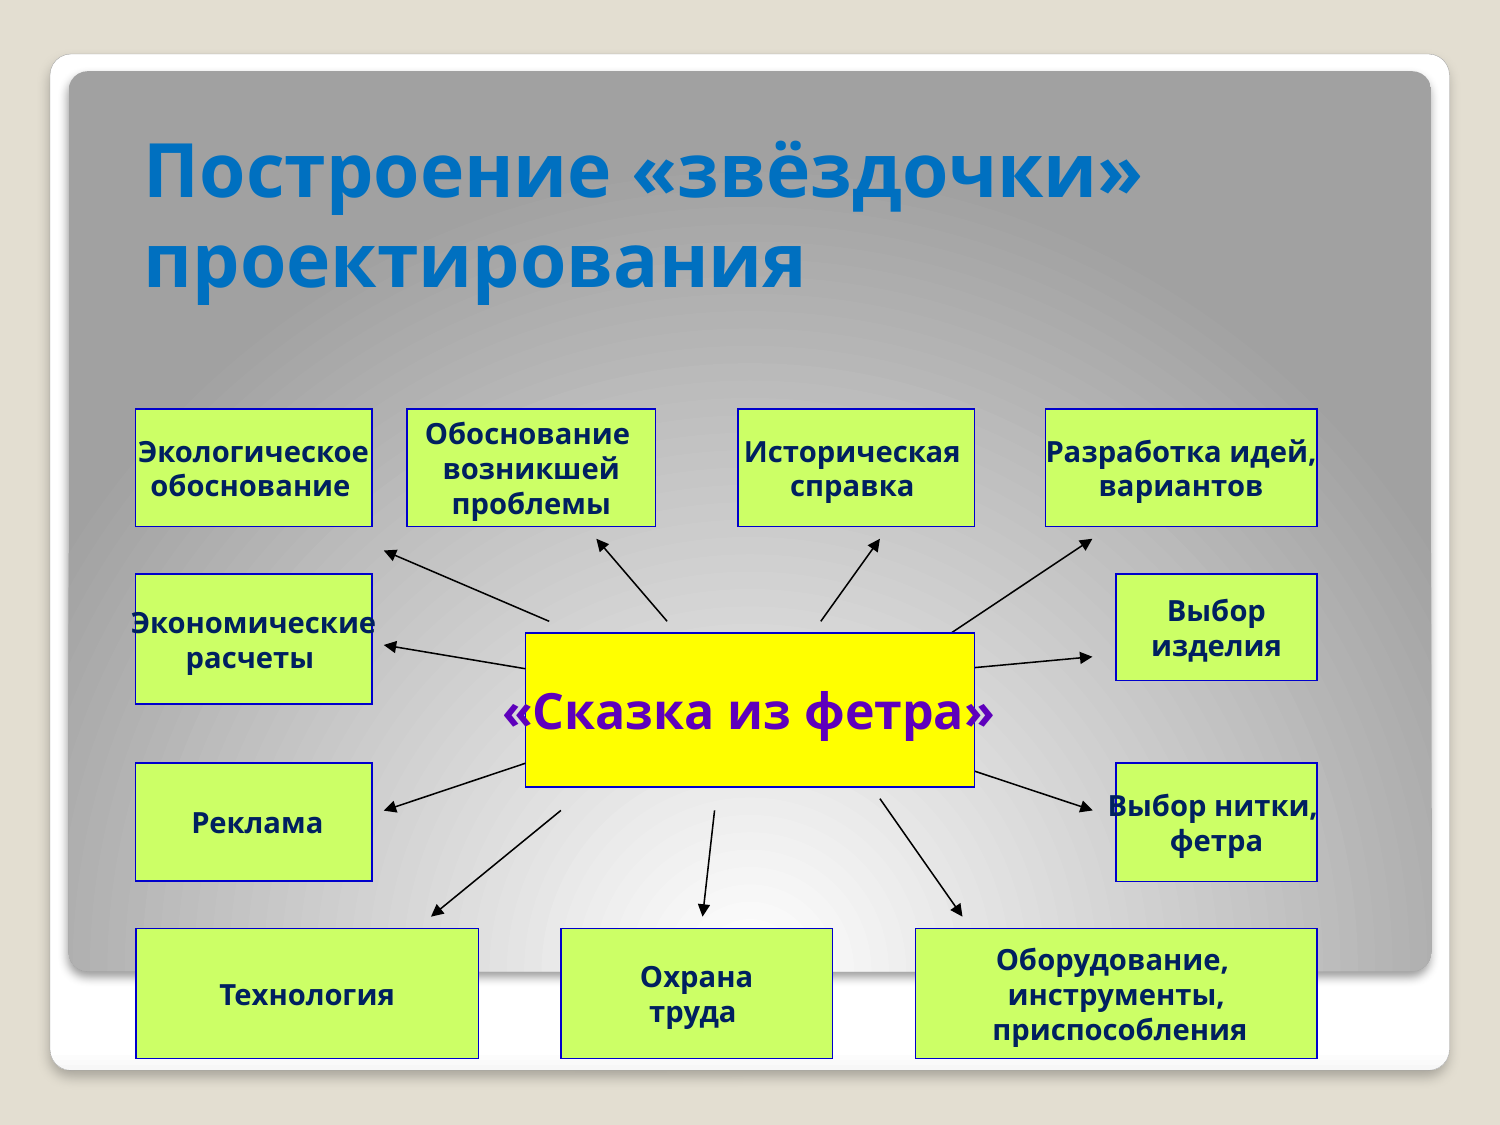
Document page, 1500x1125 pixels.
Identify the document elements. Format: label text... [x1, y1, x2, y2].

text_box [975, 771, 1093, 813]
text_box [383, 640, 526, 669]
text_box [697, 810, 715, 917]
title Построение «звёздочки» проектирования [128, 82, 1370, 310]
text_box Экологическое обоснование [135, 408, 372, 527]
text_box [383, 763, 526, 813]
text_box Охрана труда [560, 928, 833, 1059]
text_box Историческая справка [737, 408, 975, 527]
text_box Обоснование возникшей проблемы [407, 408, 656, 527]
text_box [383, 549, 550, 622]
text_box [820, 538, 880, 622]
text_box [596, 538, 668, 622]
text_box Оборудование, инструменты, приспособления [915, 928, 1318, 1059]
text_box [951, 538, 1093, 633]
text_box [430, 810, 561, 917]
text_box [879, 798, 963, 917]
text_box Выбор нитки, фетра [1116, 763, 1317, 882]
text_box Технология [135, 928, 479, 1059]
text_box «Сказка из фетра» [525, 633, 975, 787]
text_box Выбор изделия [1116, 574, 1317, 681]
text_box Разработка идей, вариантов [1045, 408, 1317, 527]
text_box Реклама [135, 763, 372, 882]
text_box [975, 651, 1093, 668]
text_box Экономические расчеты [135, 574, 372, 704]
